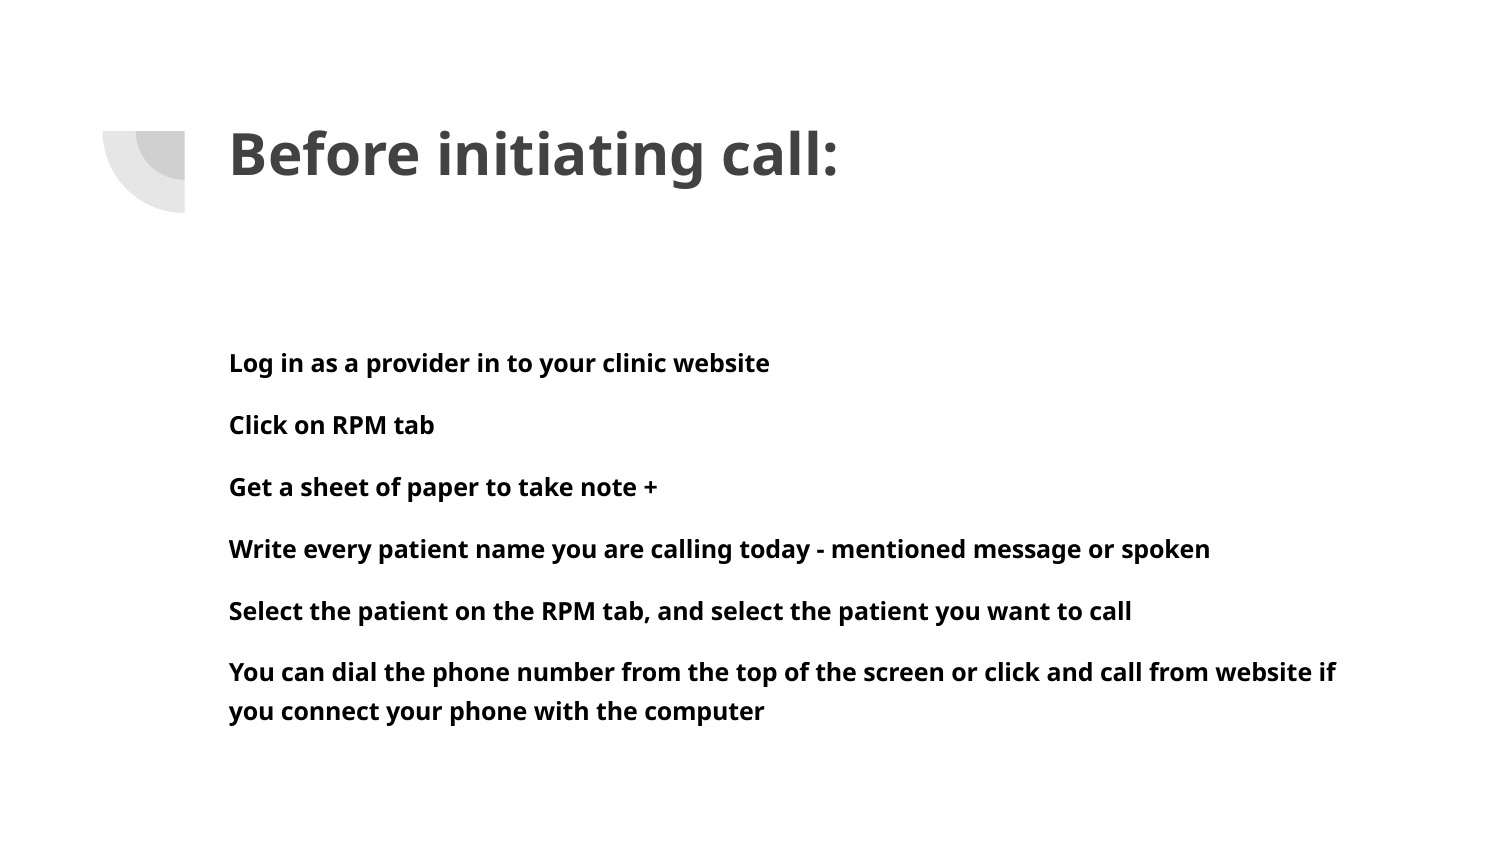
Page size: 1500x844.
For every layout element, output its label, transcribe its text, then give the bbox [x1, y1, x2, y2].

title Before initiating call: [213, 98, 1368, 263]
list Log in as a provider in to your clinic website Click on RPM tab Get a sheet of paper to take note + Write every patient name you are calling today - mentioned message or spoken Select the patient on the RPM tab, and select the patient you want to call You can dial the phone number from the top of the screen or click and call from website if you connect your phone with the computer [213, 326, 1368, 744]
